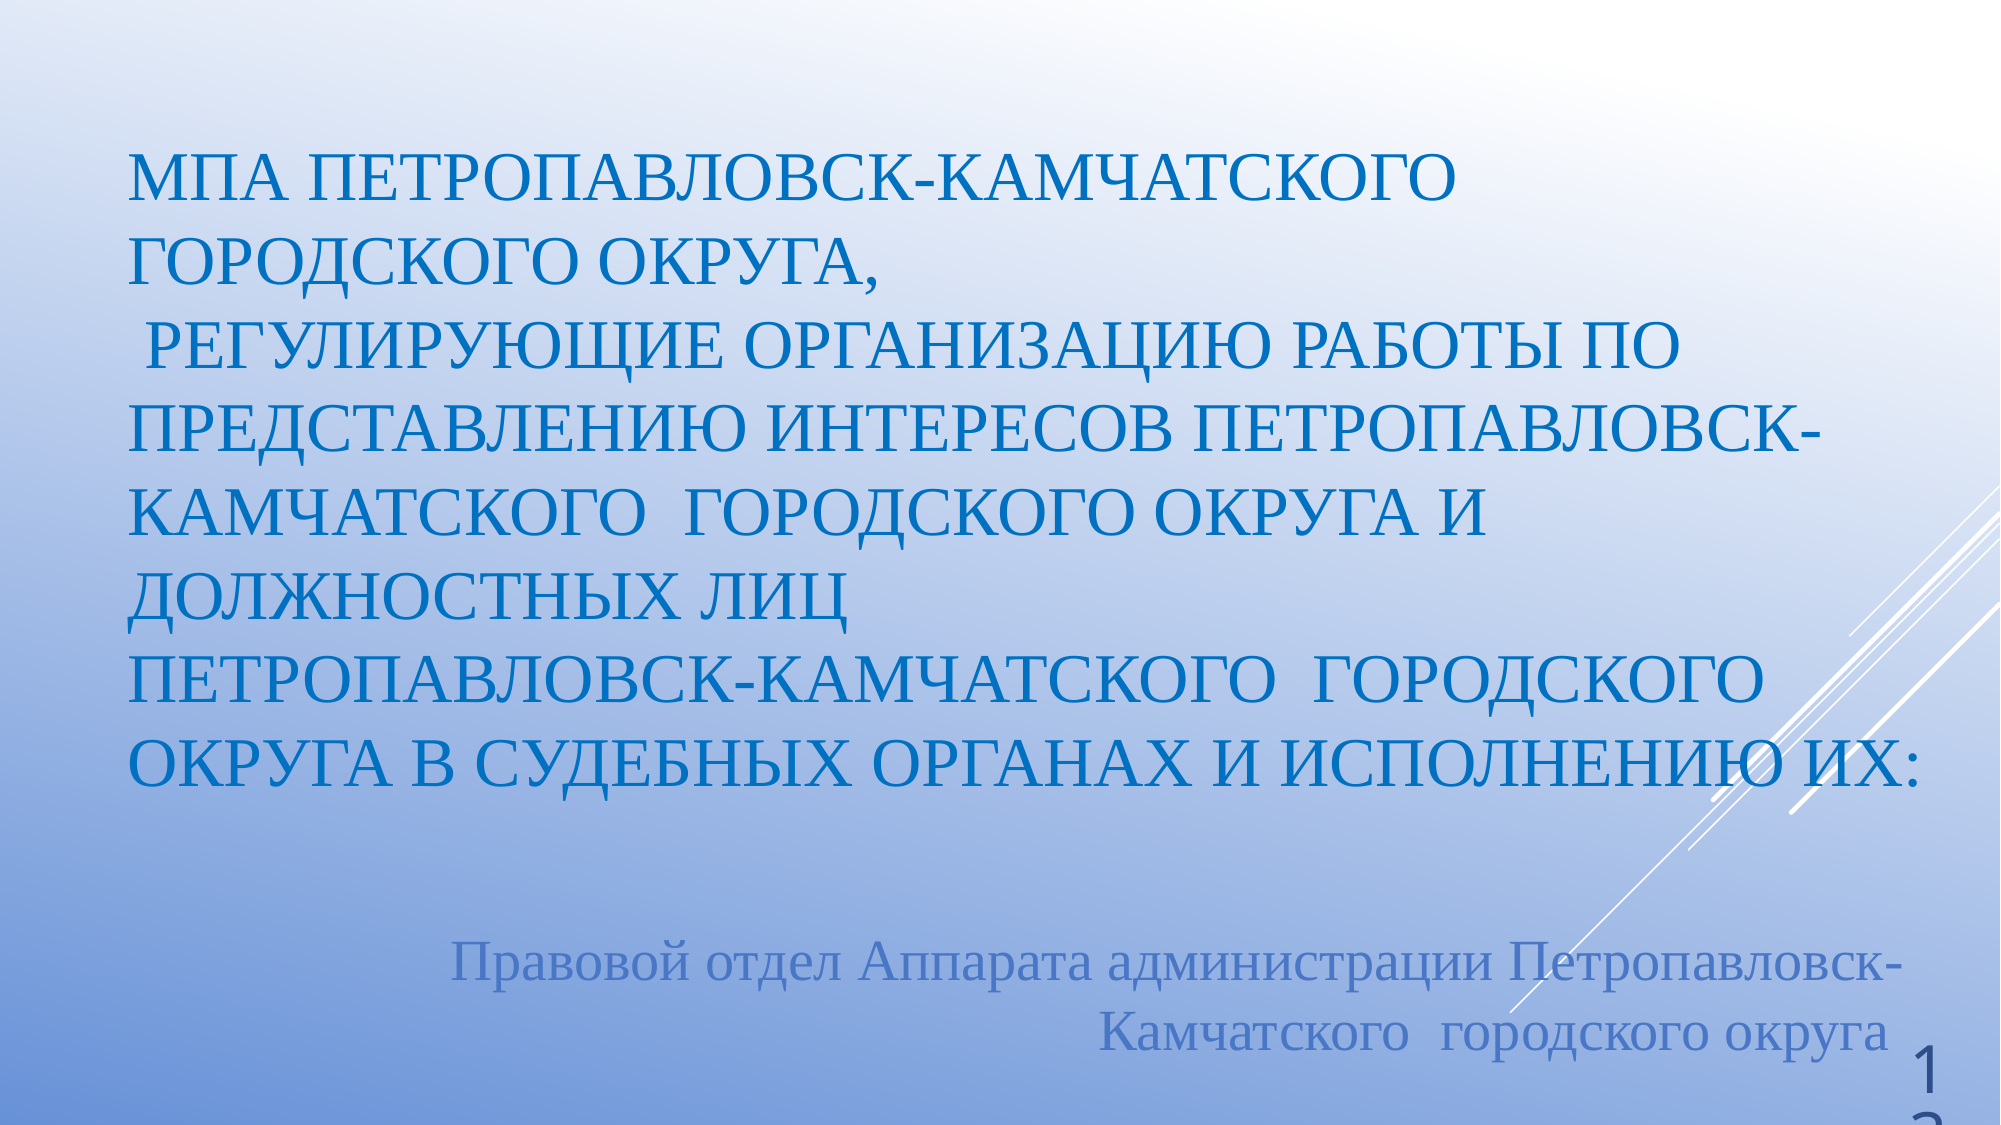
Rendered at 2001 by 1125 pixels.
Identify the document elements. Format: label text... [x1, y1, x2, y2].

slide_number 13 [1894, 1035, 2000, 1125]
title МПА Петропавловск-Камчатского городского округа, регулирующие организацию работы по представлению интересов Петропавловск-Камчатского городского округа и должностных лиц Петропавловск-Камчатского городского округа в судебных органах и исполнению их: [112, 61, 1955, 892]
list Правовой отдел Аппарата администрации Петропавловск-Камчатского городского округа [260, 914, 1920, 1081]
